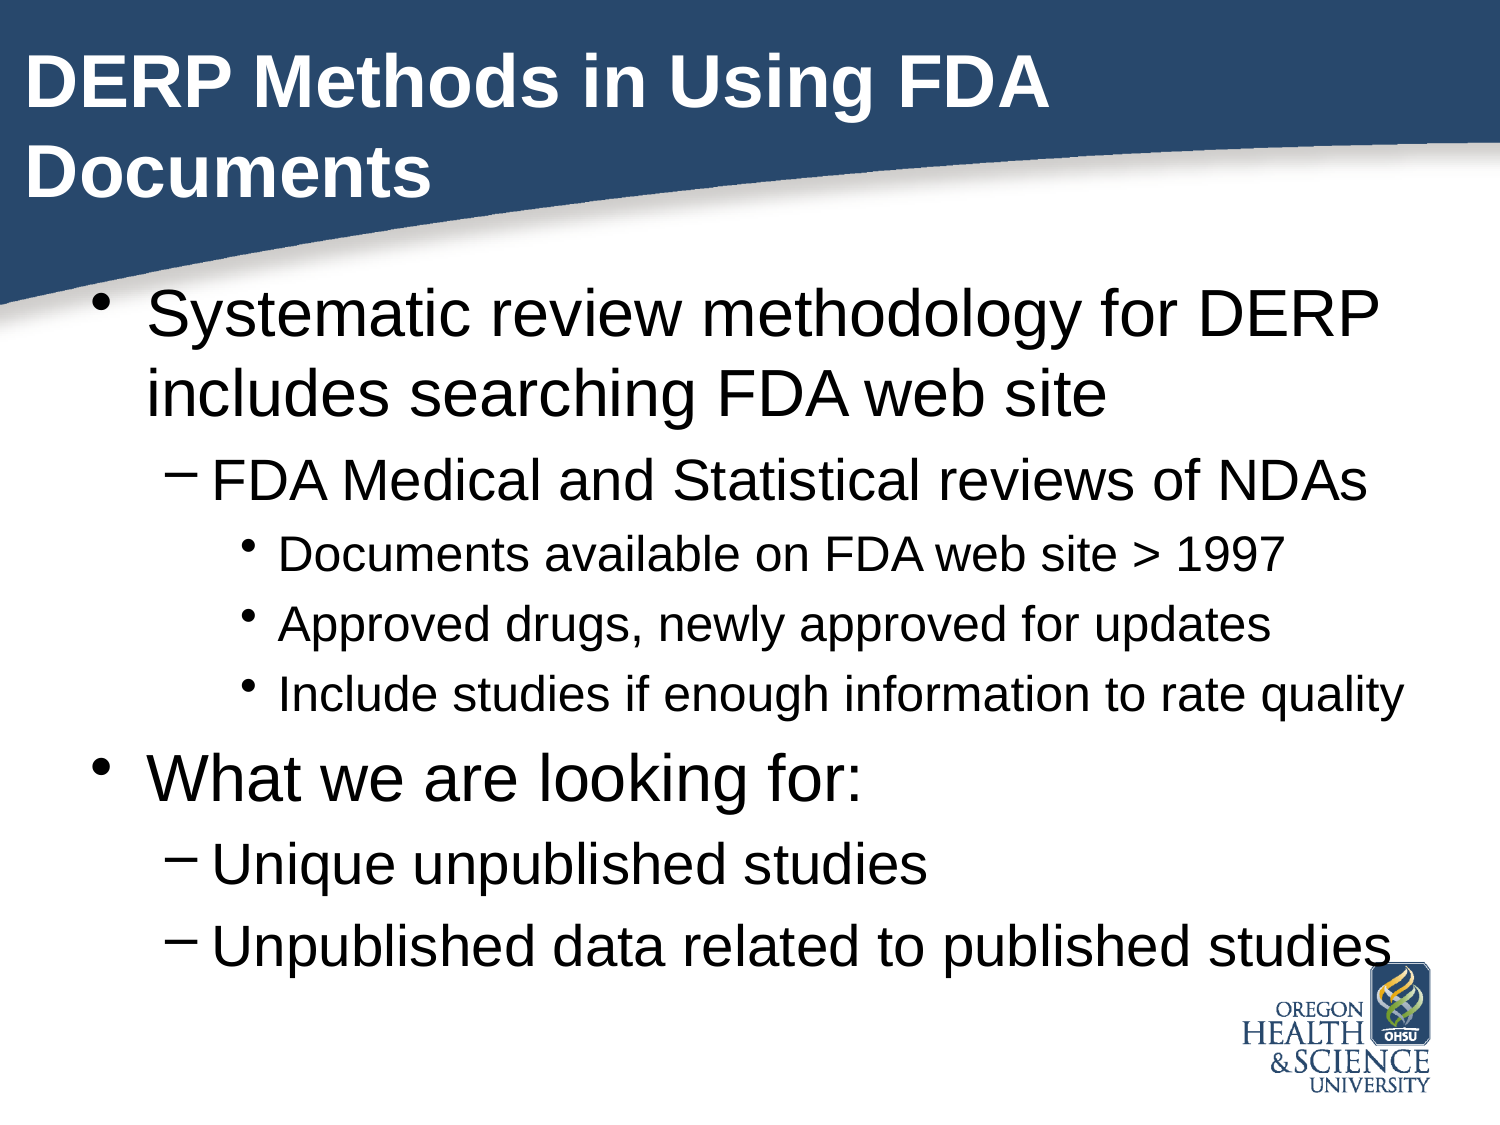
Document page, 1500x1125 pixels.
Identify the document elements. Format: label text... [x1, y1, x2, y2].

picture [0, 0, 1500, 1125]
title DERP Methods in Using FDA Documents [24, 24, 1375, 126]
list Systematic review methodology for DERP includes searching FDA web site FDA Medical and Statistical reviews of NDAs Documents available on FDA web site > 1997 Approved drugs, newly approved for updates Include studies if enough information to rate quality What we are looking for: Unique unpublished studies Unpublished data related to published studies [75, 262, 1425, 968]
